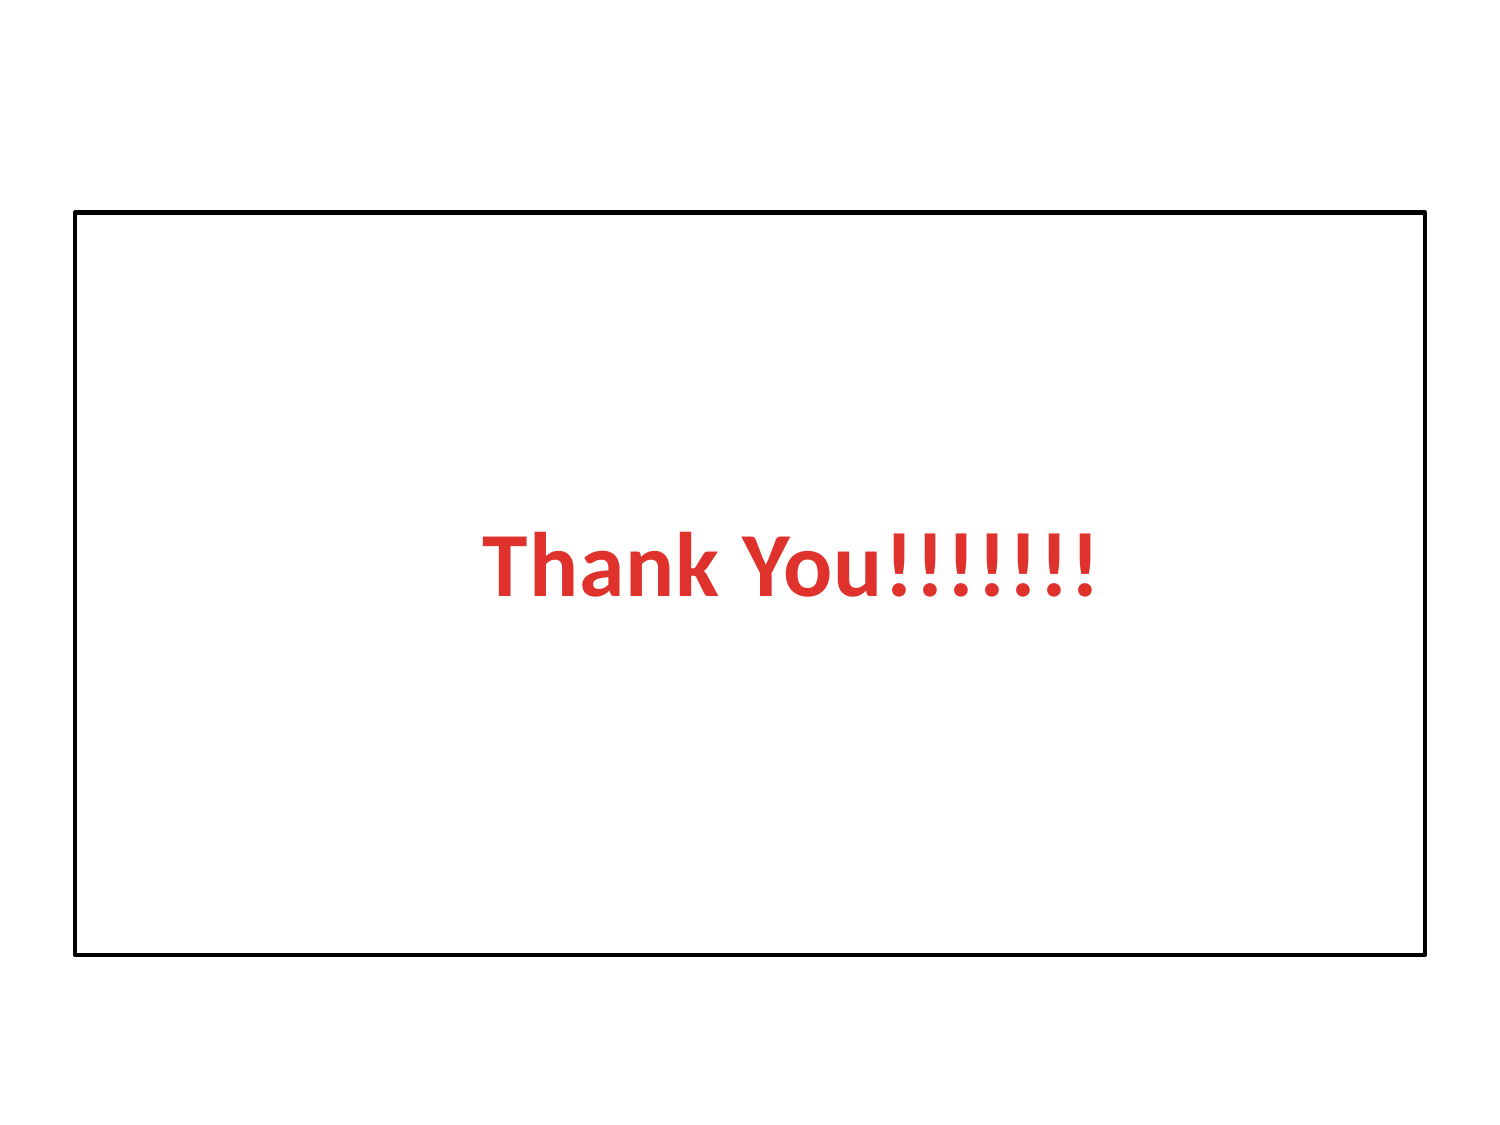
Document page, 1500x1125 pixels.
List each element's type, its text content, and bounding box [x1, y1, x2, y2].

list Thank You!!!!!!! [73, 210, 1427, 957]
